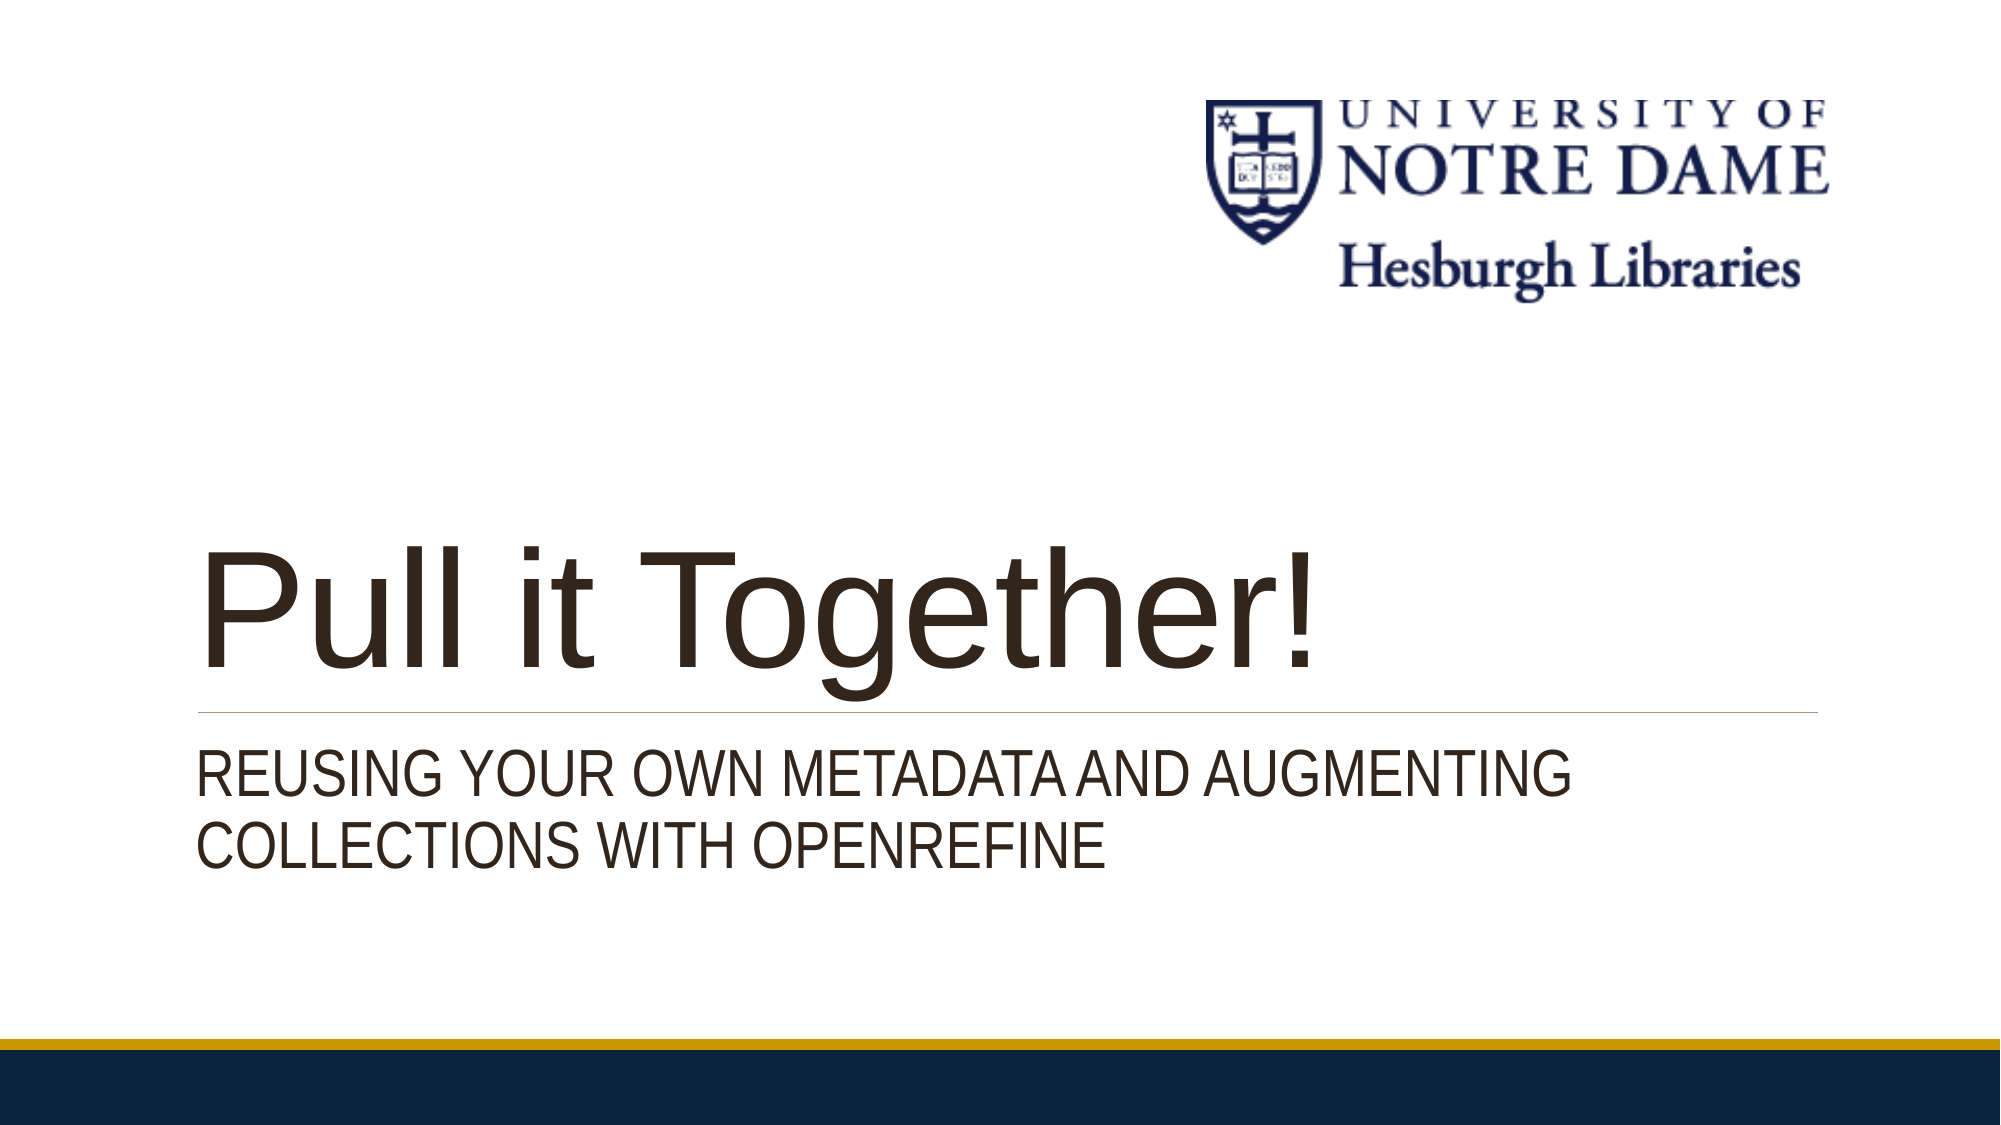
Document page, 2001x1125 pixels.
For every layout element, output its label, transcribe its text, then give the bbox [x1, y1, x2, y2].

title Pull it Together! [180, 124, 1830, 710]
subtitle Reusing Your Own Metadata and Augmenting Collections With OpenRefine [180, 730, 1831, 919]
picture [1205, 100, 1832, 306]
